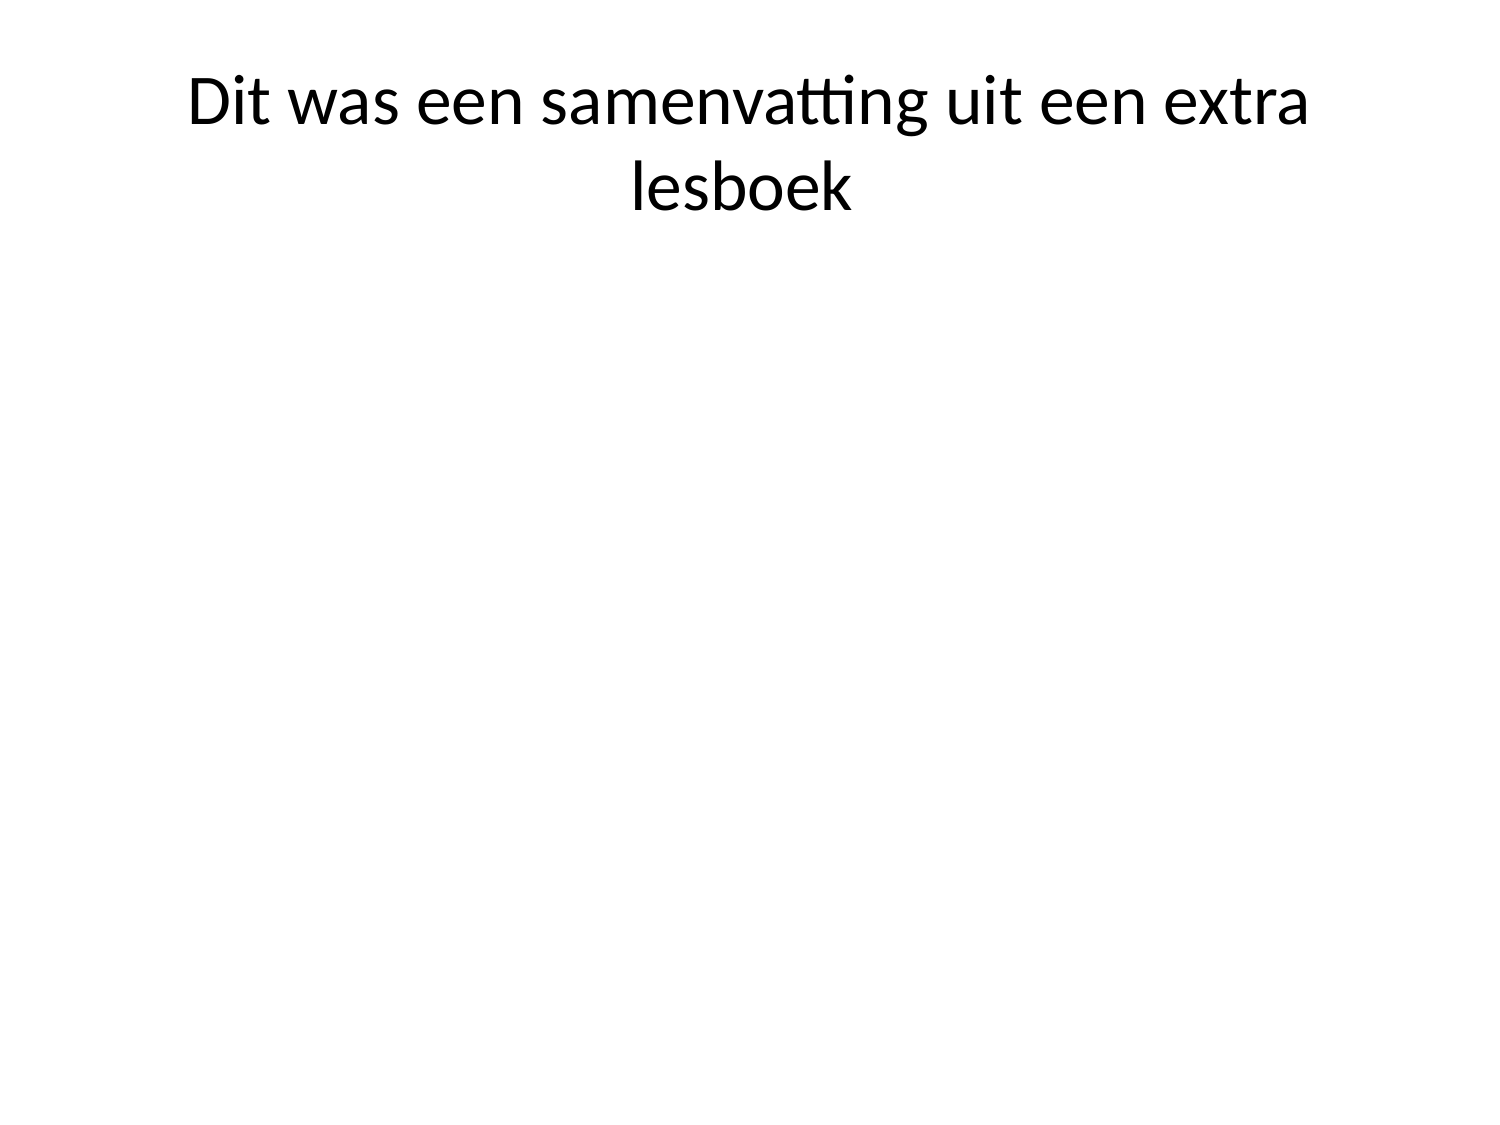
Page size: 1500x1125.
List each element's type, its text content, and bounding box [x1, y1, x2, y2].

title Dit was een samenvatting uit een extra lesboek [75, 45, 1425, 233]
